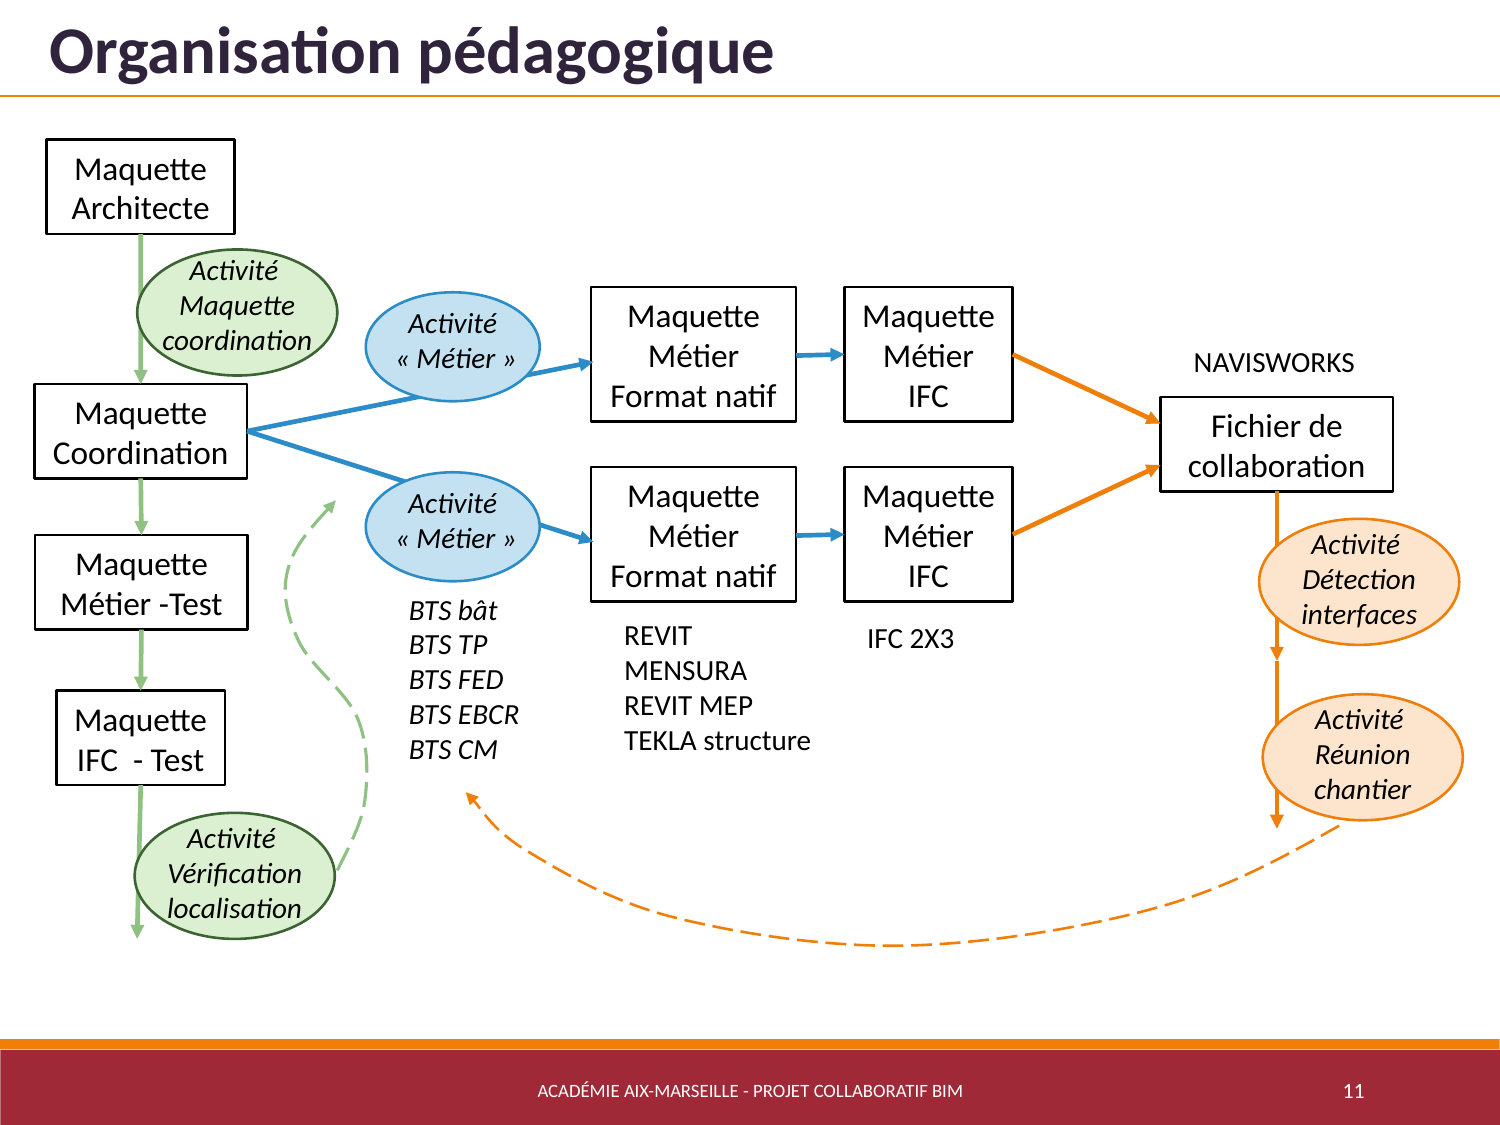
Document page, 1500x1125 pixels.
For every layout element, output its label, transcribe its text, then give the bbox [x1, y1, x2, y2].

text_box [1012, 354, 1162, 424]
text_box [1258, 517, 1460, 646]
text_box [361, 291, 551, 402]
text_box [246, 431, 594, 543]
text_box Maquette Métier Format natif [590, 286, 797, 423]
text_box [1262, 692, 1464, 821]
text_box Fichier de collaboration [1159, 396, 1394, 493]
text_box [246, 361, 594, 430]
text_box REVIT MENSURA REVIT MEP TEKLA structure [609, 609, 851, 764]
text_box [136, 785, 142, 809]
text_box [134, 811, 336, 940]
text_box Organisation pédagogique [34, 0, 1054, 92]
text_box Maquette Coordination [33, 383, 243, 480]
text_box Maquette IFC - Test [55, 689, 226, 786]
slide_number 11 [1218, 1059, 1380, 1120]
text_box Maquette Métier IFC [843, 286, 1014, 423]
text_box BTS bât BTS TP BTS FED BTS EBCR BTS CM [393, 589, 538, 773]
text_box Maquette Architecte [45, 138, 236, 235]
text_box Maquette Métier Format natif [590, 466, 797, 603]
text_box IFC 2X3 [852, 612, 1001, 662]
text_box NAVISWORKS [1178, 335, 1388, 386]
text_box Maquette Métier -Test [34, 534, 249, 631]
text_box Maquette Métier IFC [843, 466, 1014, 603]
footer Académie Aix-Marseille - Projet Collaboratif BIM [453, 1059, 1047, 1120]
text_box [361, 471, 551, 582]
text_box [1012, 464, 1162, 536]
text_box [283, 553, 369, 861]
text_box [465, 792, 1333, 948]
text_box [136, 243, 338, 377]
